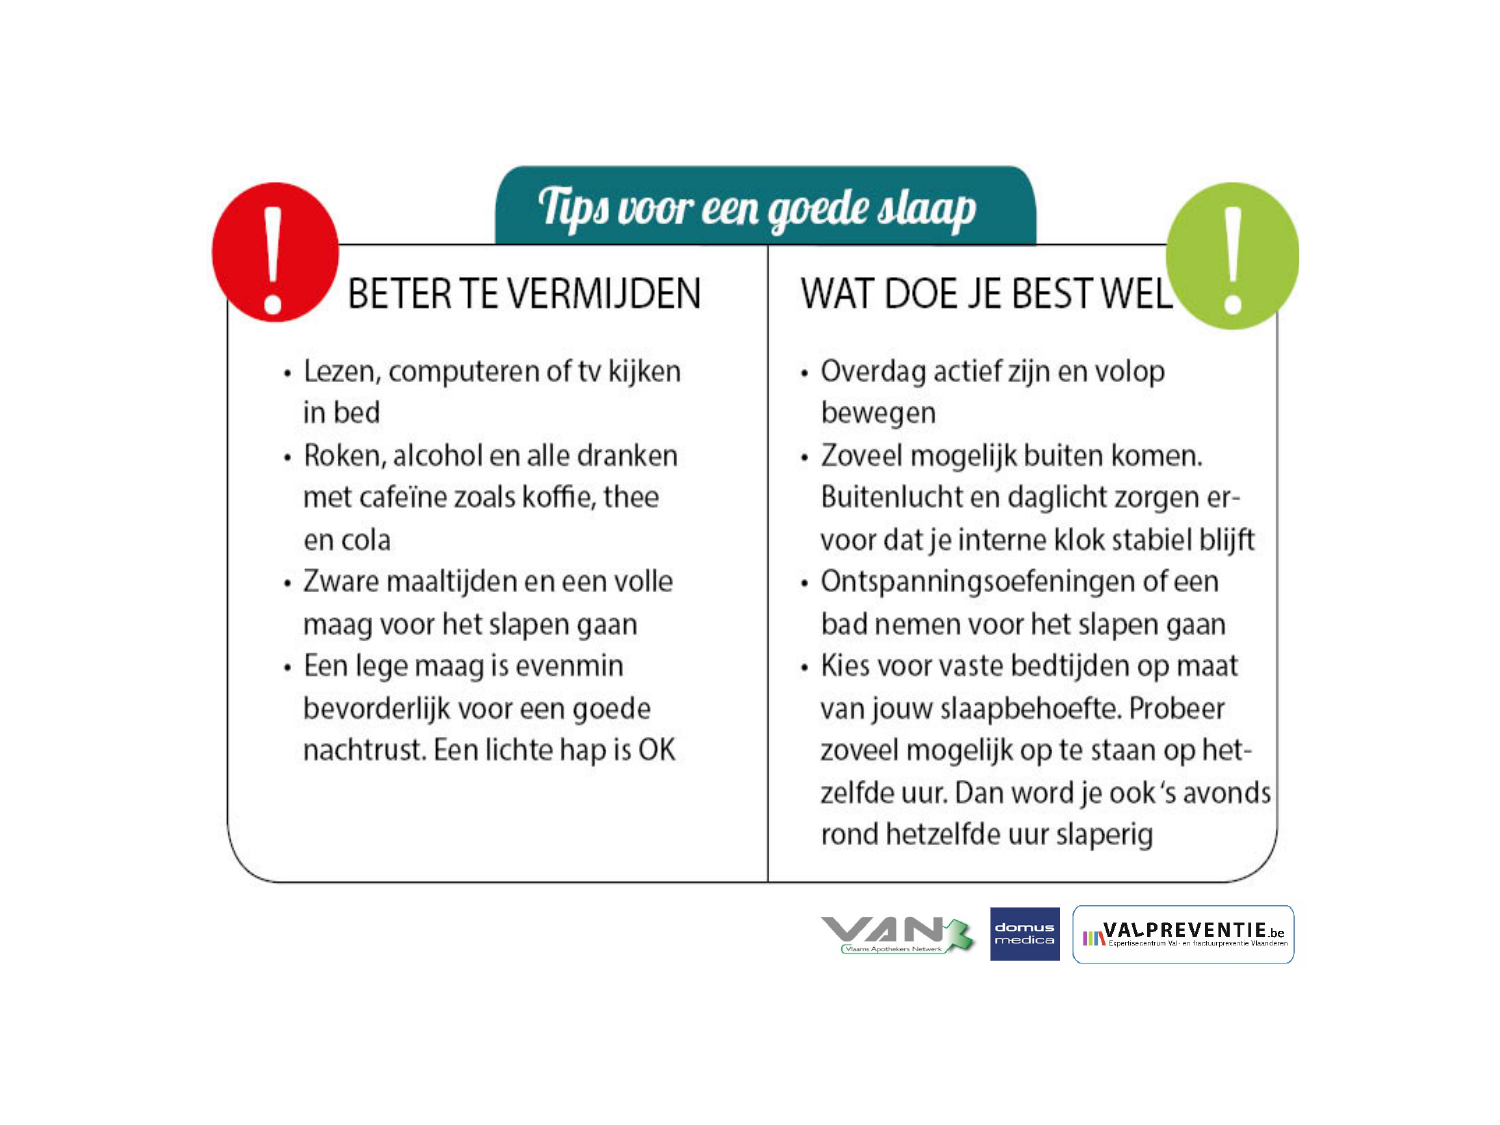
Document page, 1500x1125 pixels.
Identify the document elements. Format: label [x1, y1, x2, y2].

picture [206, 152, 1307, 970]
